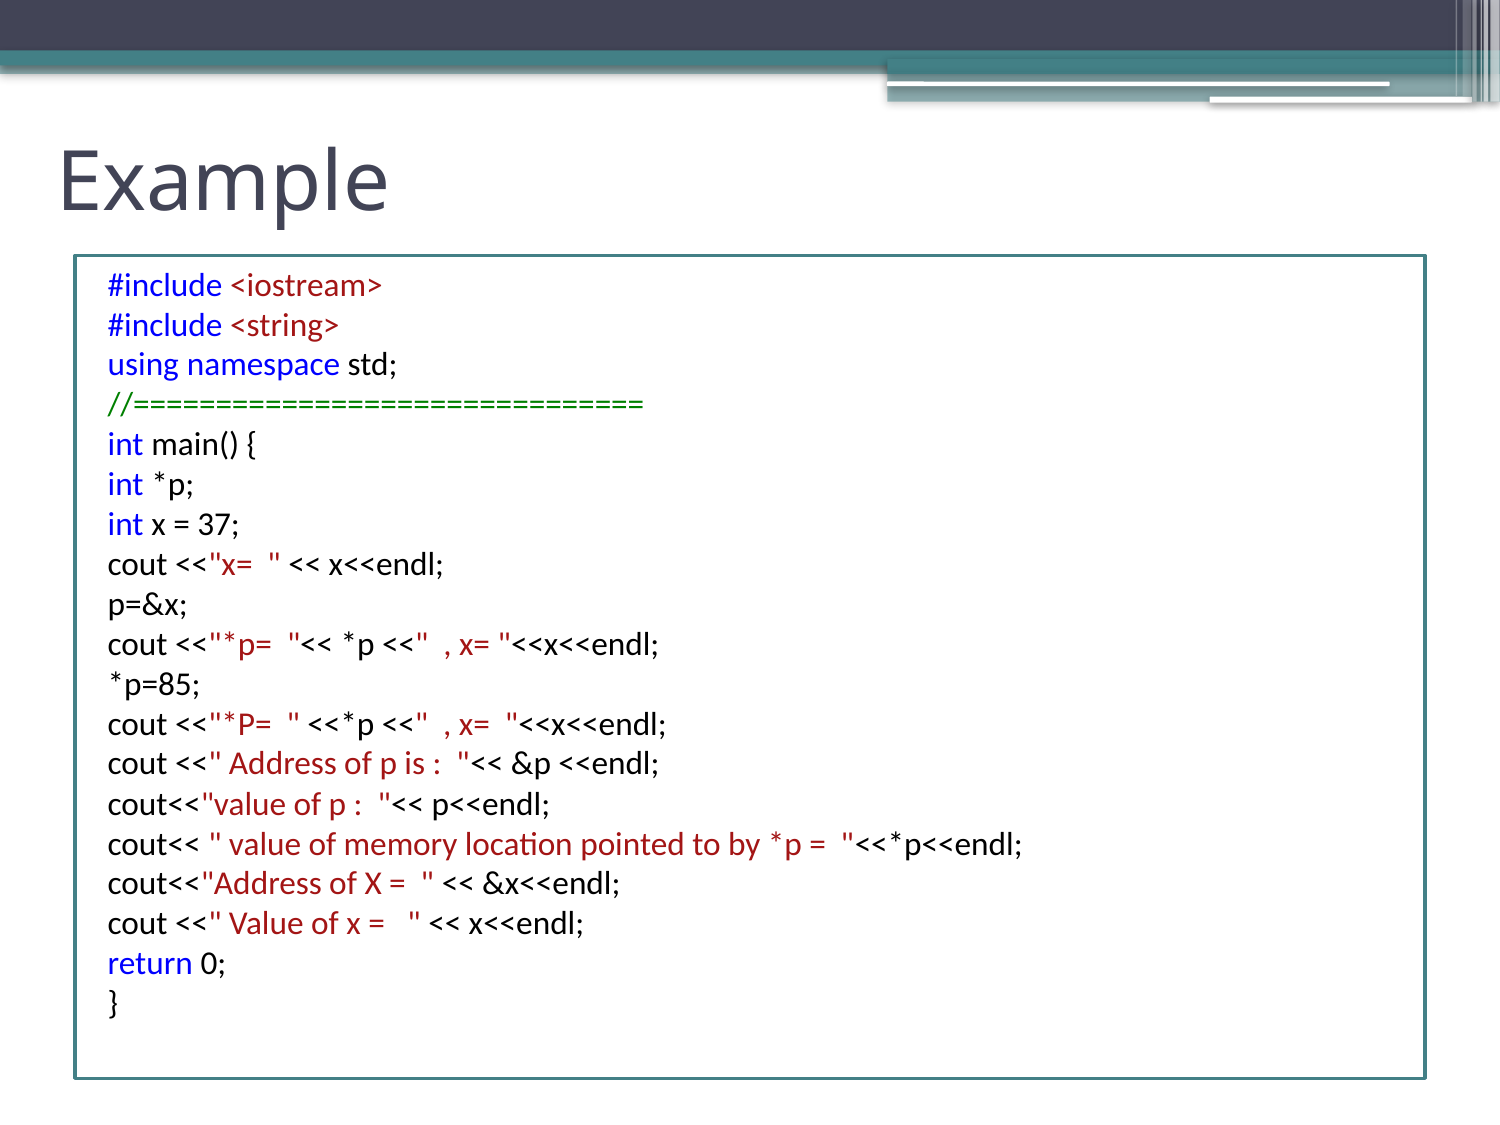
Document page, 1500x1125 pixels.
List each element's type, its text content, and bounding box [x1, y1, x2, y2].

list #include <iostream> #include <string> using namespace std; //=============================== int main() { int *p; int x = 37; cout <<"x= " << x<<endl; p=&x; cout <<"*p= "<< *p <<" , x= "<<x<<endl; *p=85; cout <<"*P= " <<*p <<" , x= "<<x<<endl; cout <<" Address of p is : "<< &p <<endl; cout<<"value of p : "<< p<<endl; cout<< " value of memory location pointed to by *p = "<<*p<<endl; cout<<"Address of X = " << &x<<endl; cout <<" Value of x = " << x<<endl; return 0; } [73, 254, 1427, 1080]
title Example [41, 90, 1392, 265]
